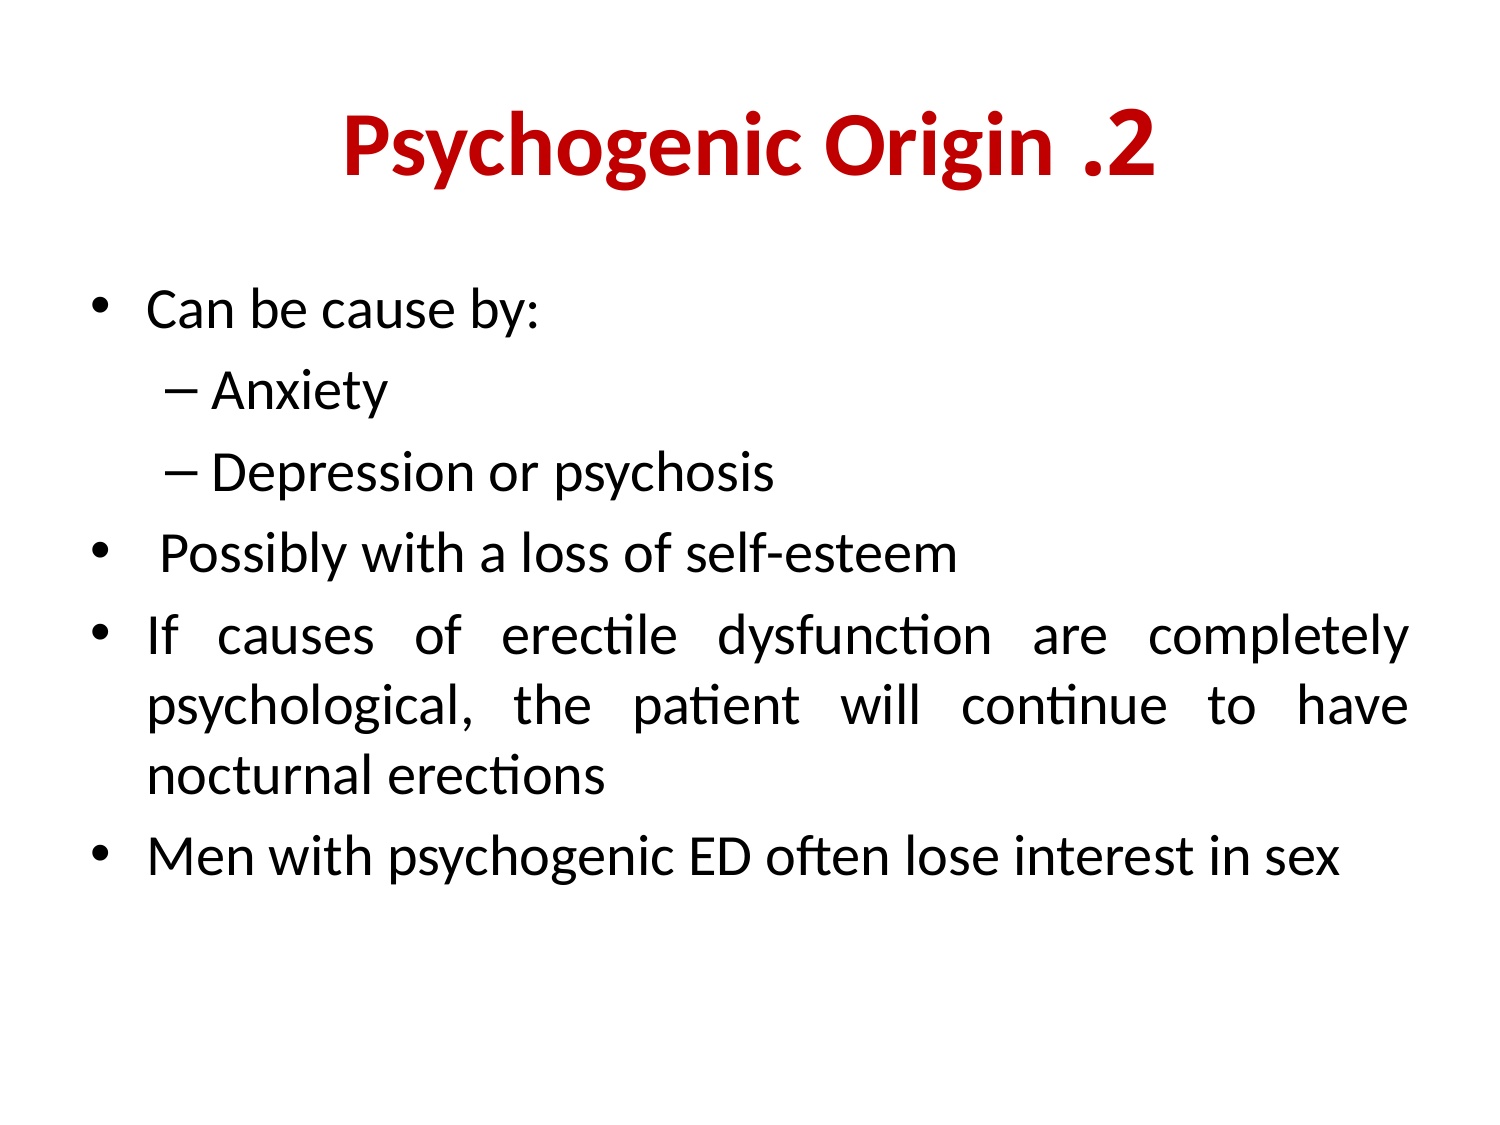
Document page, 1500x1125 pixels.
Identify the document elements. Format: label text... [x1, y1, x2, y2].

title 2. Psychogenic Origin [75, 45, 1425, 233]
list Can be cause by: Anxiety Depression or psychosis Possibly with a loss of self-esteem If causes of erectile dysfunction are completely psychological, the patient will continue to have nocturnal erections Men with psychogenic ED often lose interest in sex [75, 262, 1425, 1005]
